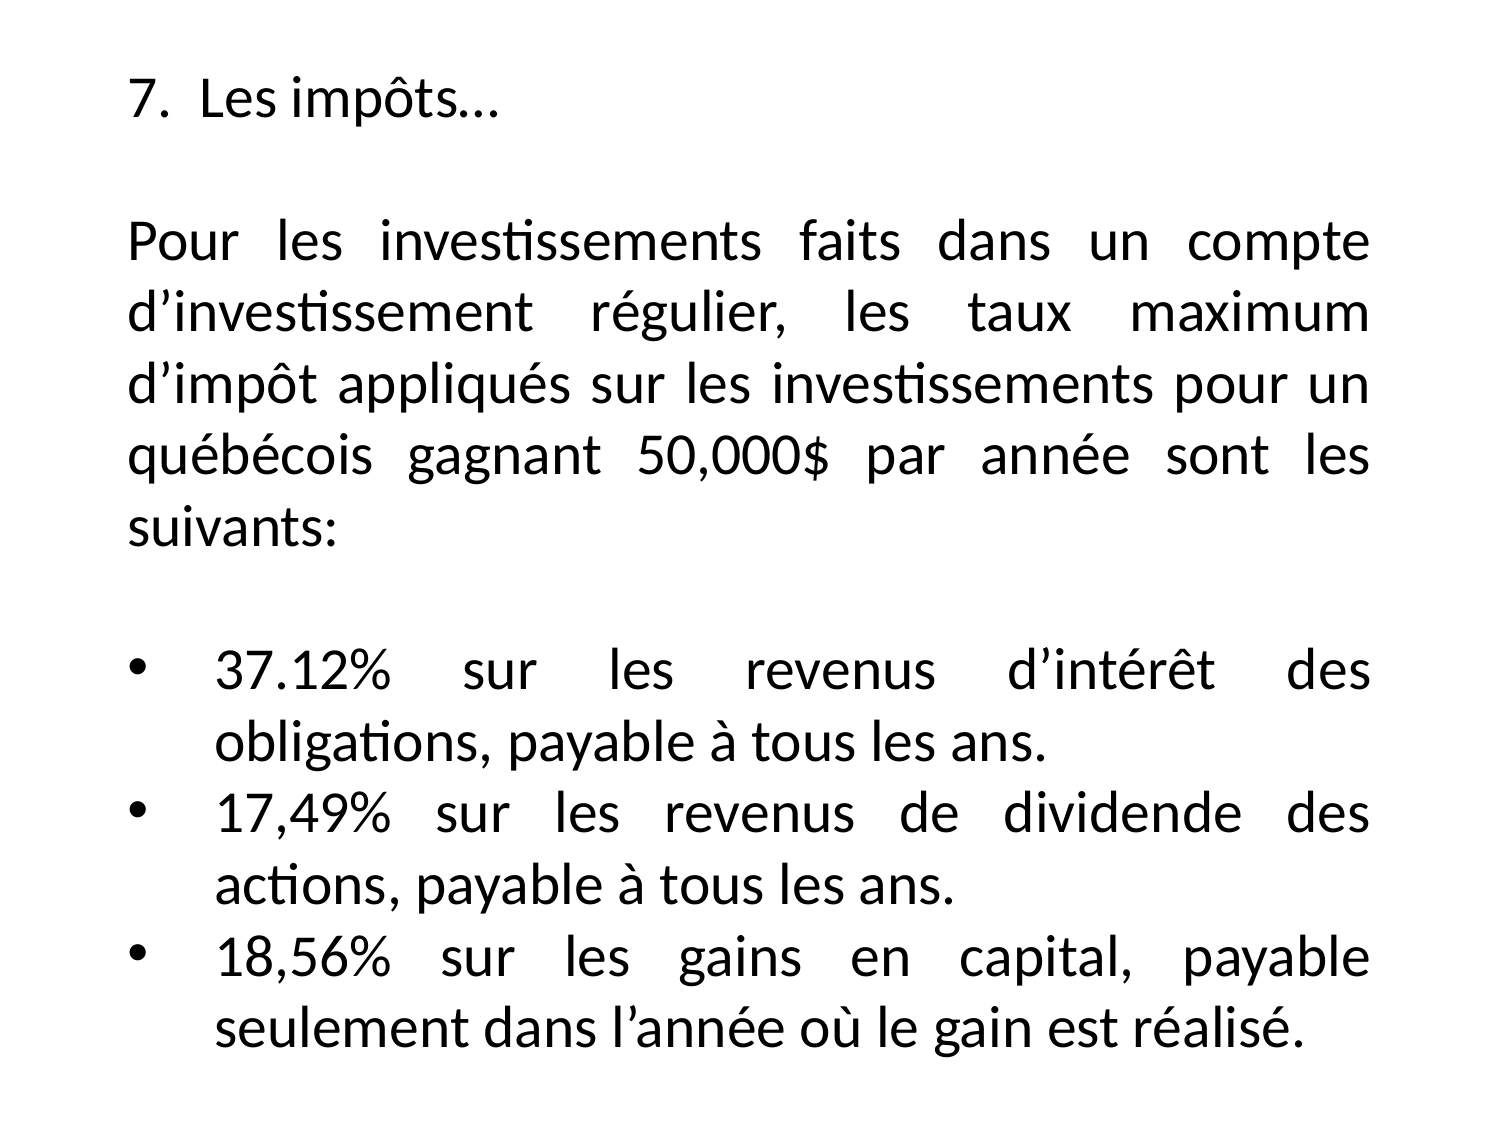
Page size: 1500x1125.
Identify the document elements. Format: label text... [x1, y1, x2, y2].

text_box 7. Les impôts… Pour les investissements faits dans un compte d’investissement régulier, les taux maximum d’impôt appliqués sur les investissements pour un québécois gagnant 50,000$ par année sont les suivants: 37.12% sur les revenus d’intérêt des obligations, payable à tous les ans. 17,49% sur les revenus de dividende des actions, payable à tous les ans. 18,56% sur les gains en capital, payable seulement dans l’année où le gain est réalisé. [112, 50, 1388, 1075]
